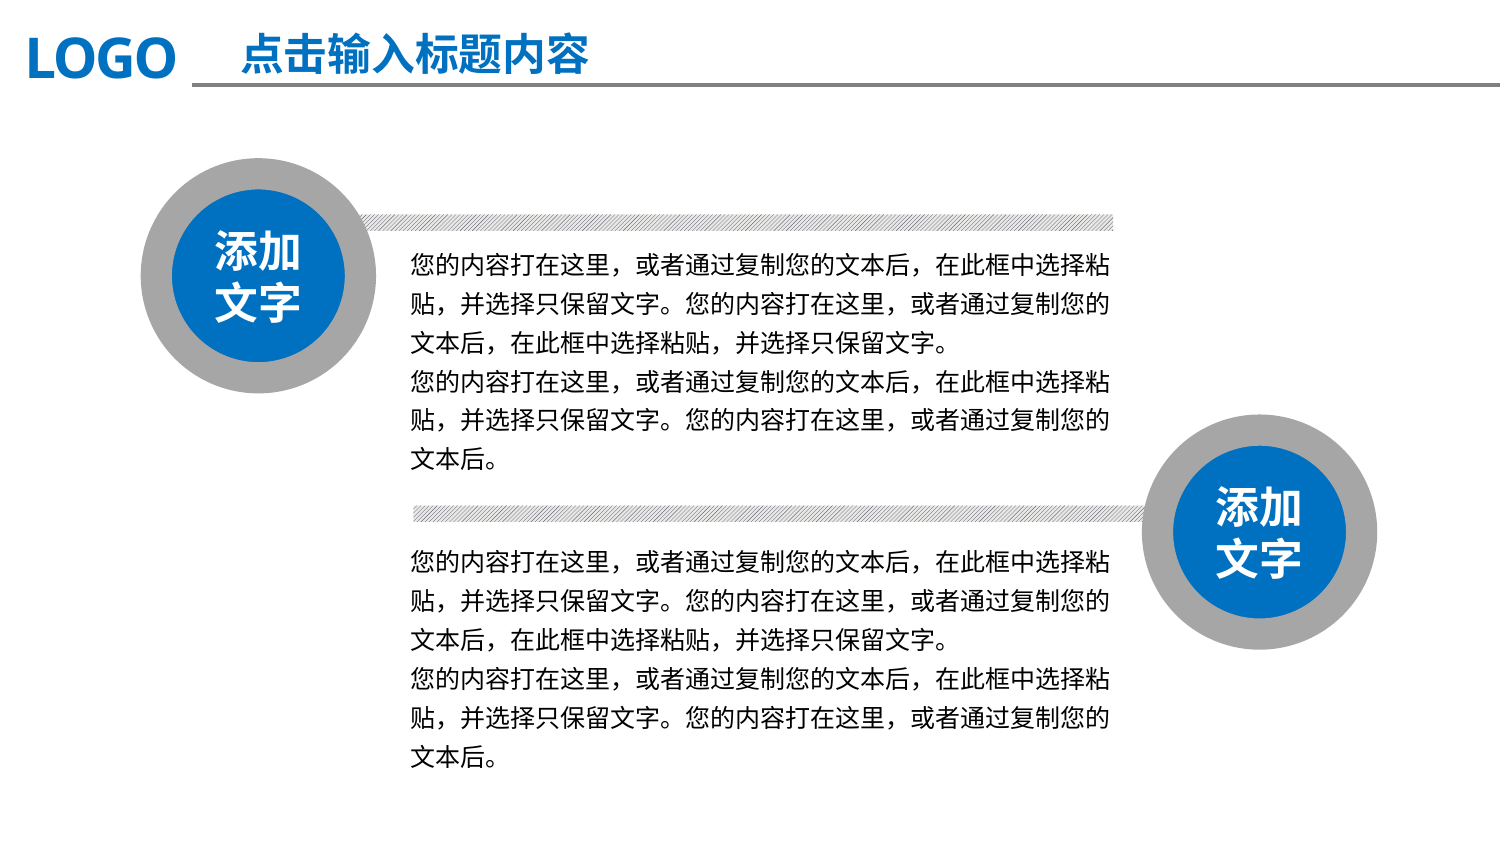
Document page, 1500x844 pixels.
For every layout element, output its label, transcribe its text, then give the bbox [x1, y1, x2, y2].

text_box 添加文字 [1157, 430, 1362, 635]
text_box [340, 212, 1115, 233]
text_box 您的内容打在这里，或者通过复制您的文本后，在此框中选择粘贴，并选择只保留文字。您的内容打在这里，或者通过复制您的文本后，在此框中选择粘贴，并选择只保留文字。 您的内容打在这里，或者通过复制您的文本后，在此框中选择粘贴，并选择只保留文字。您的内容打在这里，或者通过复制您的文本后。 [399, 532, 1127, 777]
text_box [411, 503, 1161, 524]
text_box 添加文字 [156, 173, 361, 378]
text_box 您的内容打在这里，或者通过复制您的文本后，在此框中选择粘贴，并选择只保留文字。您的内容打在这里，或者通过复制您的文本后，在此框中选择粘贴，并选择只保留文字。 您的内容打在这里，或者通过复制您的文本后，在此框中选择粘贴，并选择只保留文字。您的内容打在这里，或者通过复制您的文本后。 [399, 234, 1127, 480]
text_box 点击输入标题内容 [212, 20, 618, 85]
